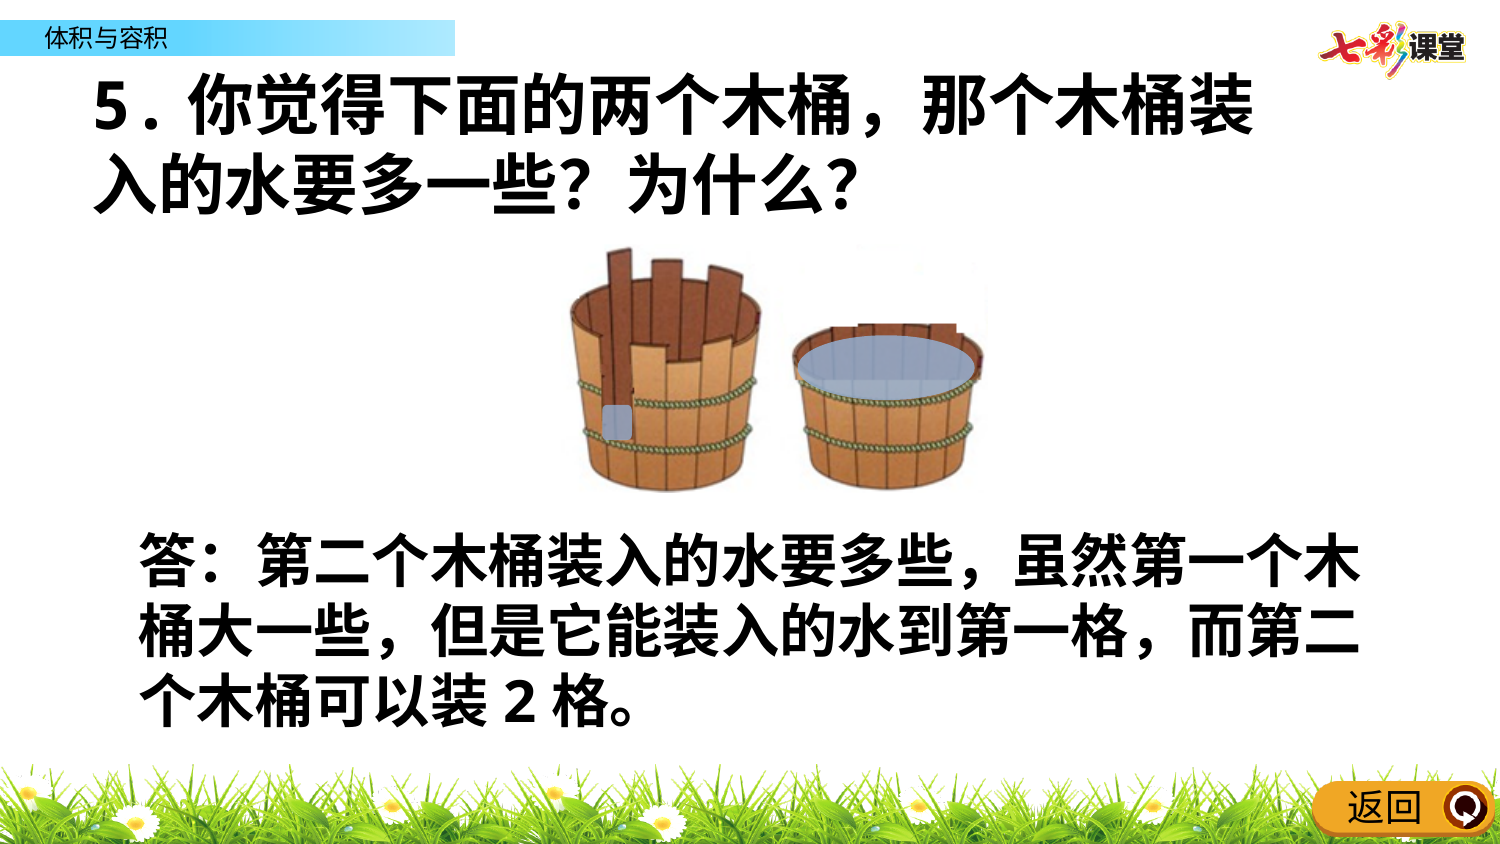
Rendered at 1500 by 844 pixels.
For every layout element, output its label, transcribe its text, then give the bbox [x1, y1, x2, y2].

text_box 答：第二个木桶装入的水要多些，虽然第一个木桶大一些，但是它能装入的水到第一格，而第二个木桶可以装2格。 [123, 516, 1412, 742]
picture [560, 244, 988, 494]
text_box 5.你觉得下面的两个木桶，那个木桶装入的水要多一些？为什么？ [76, 55, 1317, 231]
picture [0, 764, 1500, 844]
picture [1316, 20, 1468, 80]
